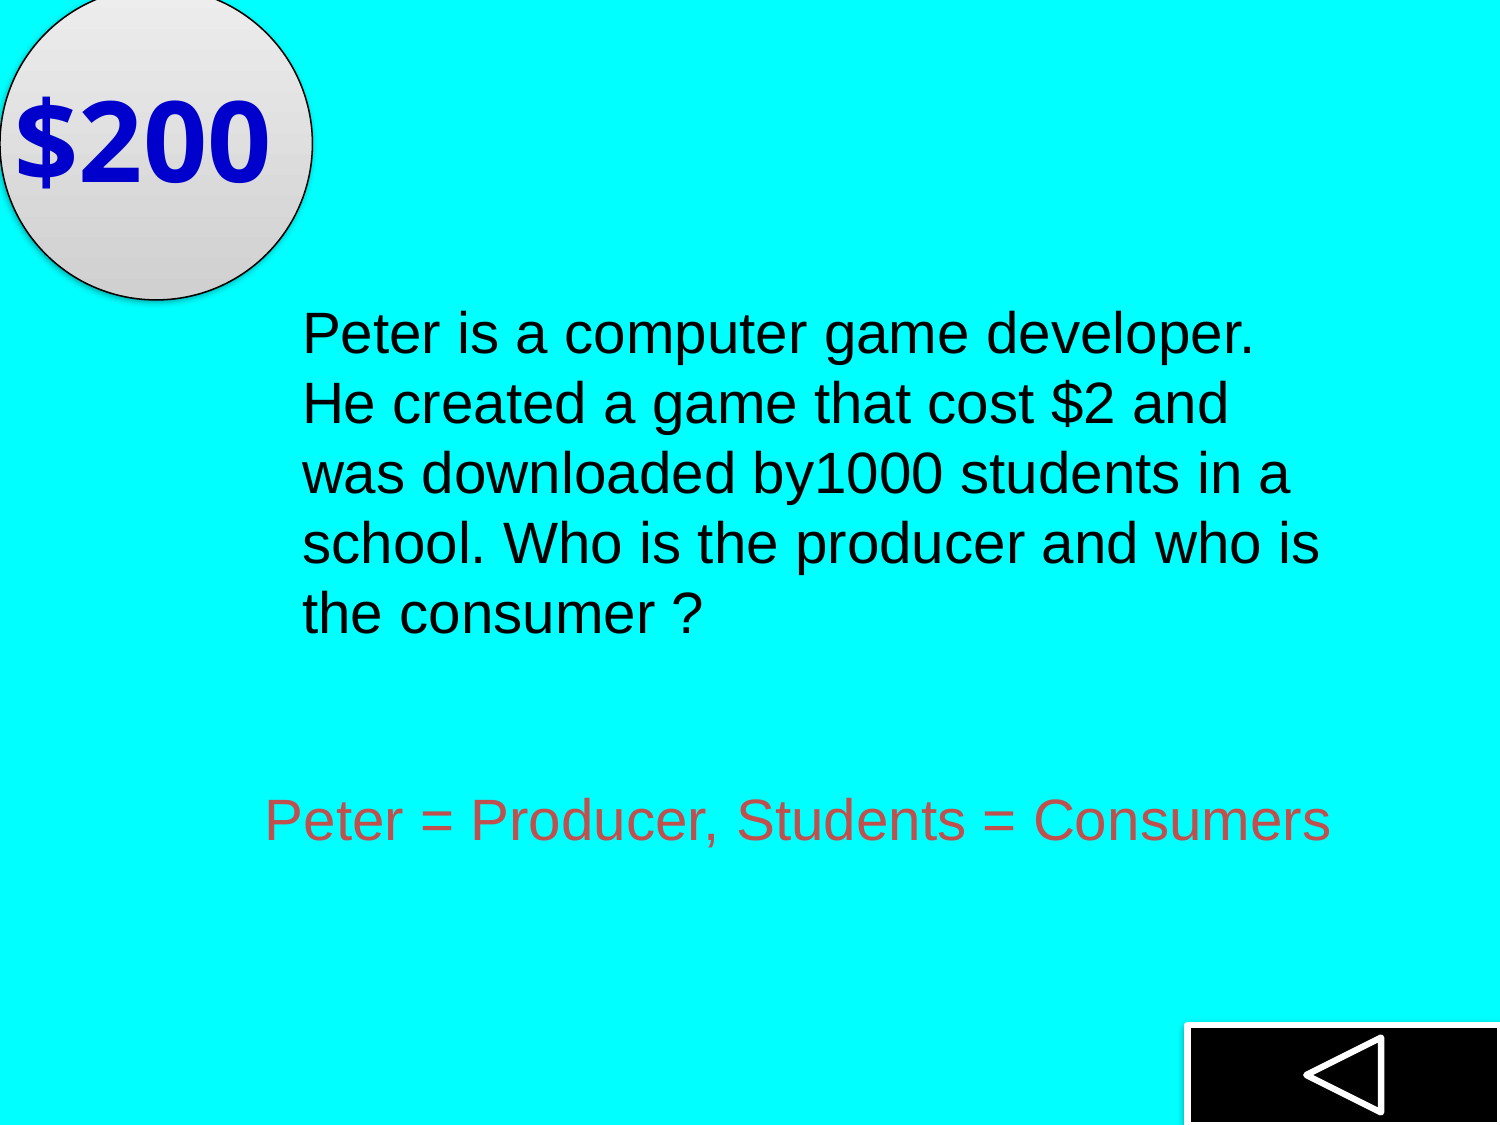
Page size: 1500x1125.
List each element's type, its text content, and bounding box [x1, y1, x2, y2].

text_box Peter = Producer, Students = Consumers [249, 774, 1413, 860]
text_box [1184, 1022, 1500, 1125]
text_box [15, 213, 298, 301]
text_box [22, 0, 291, 62]
text_box $200 [0, 62, 1425, 213]
text_box Peter is a computer game developer. He created a game that cost $2 and was downloaded by1000 students in a school. Who is the producer and who is the consumer ? [287, 287, 1350, 653]
